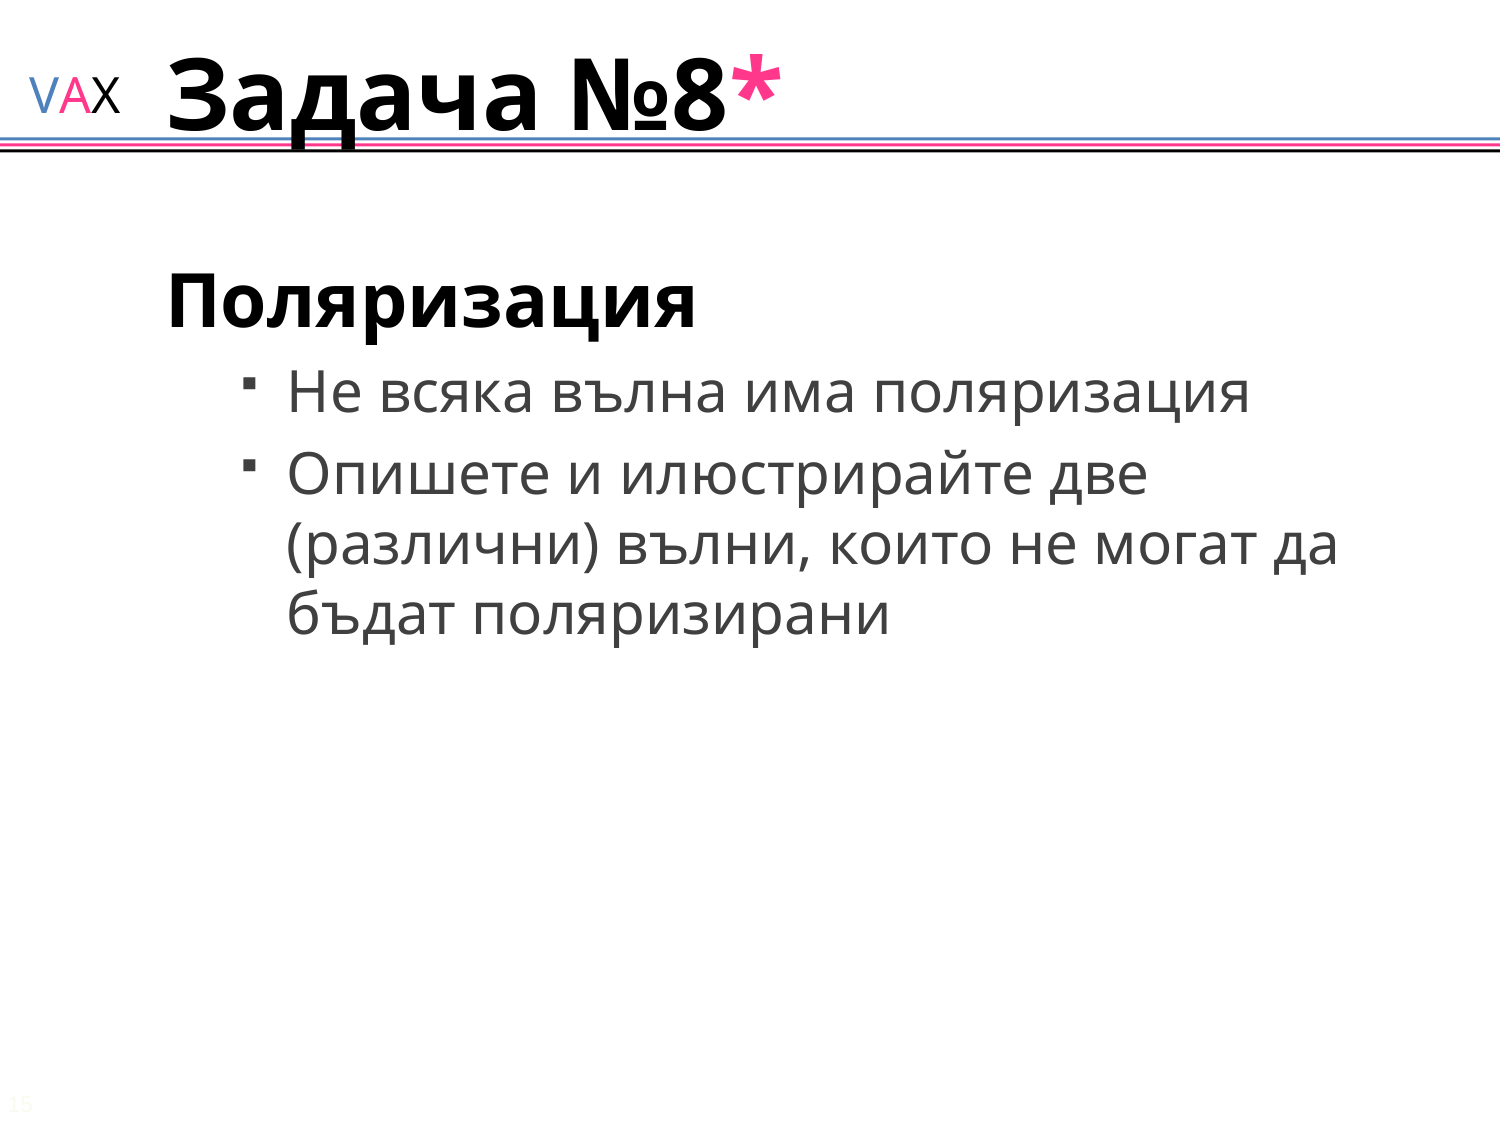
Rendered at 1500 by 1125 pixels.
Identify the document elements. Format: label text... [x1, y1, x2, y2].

title Задача №8* [0, 37, 1500, 144]
list Поляризация Не всяка вълна има поляризация Опишете и илюстрирайте две (различни) вълни, които не могат да бъдат поляризирани [150, 200, 1488, 1113]
